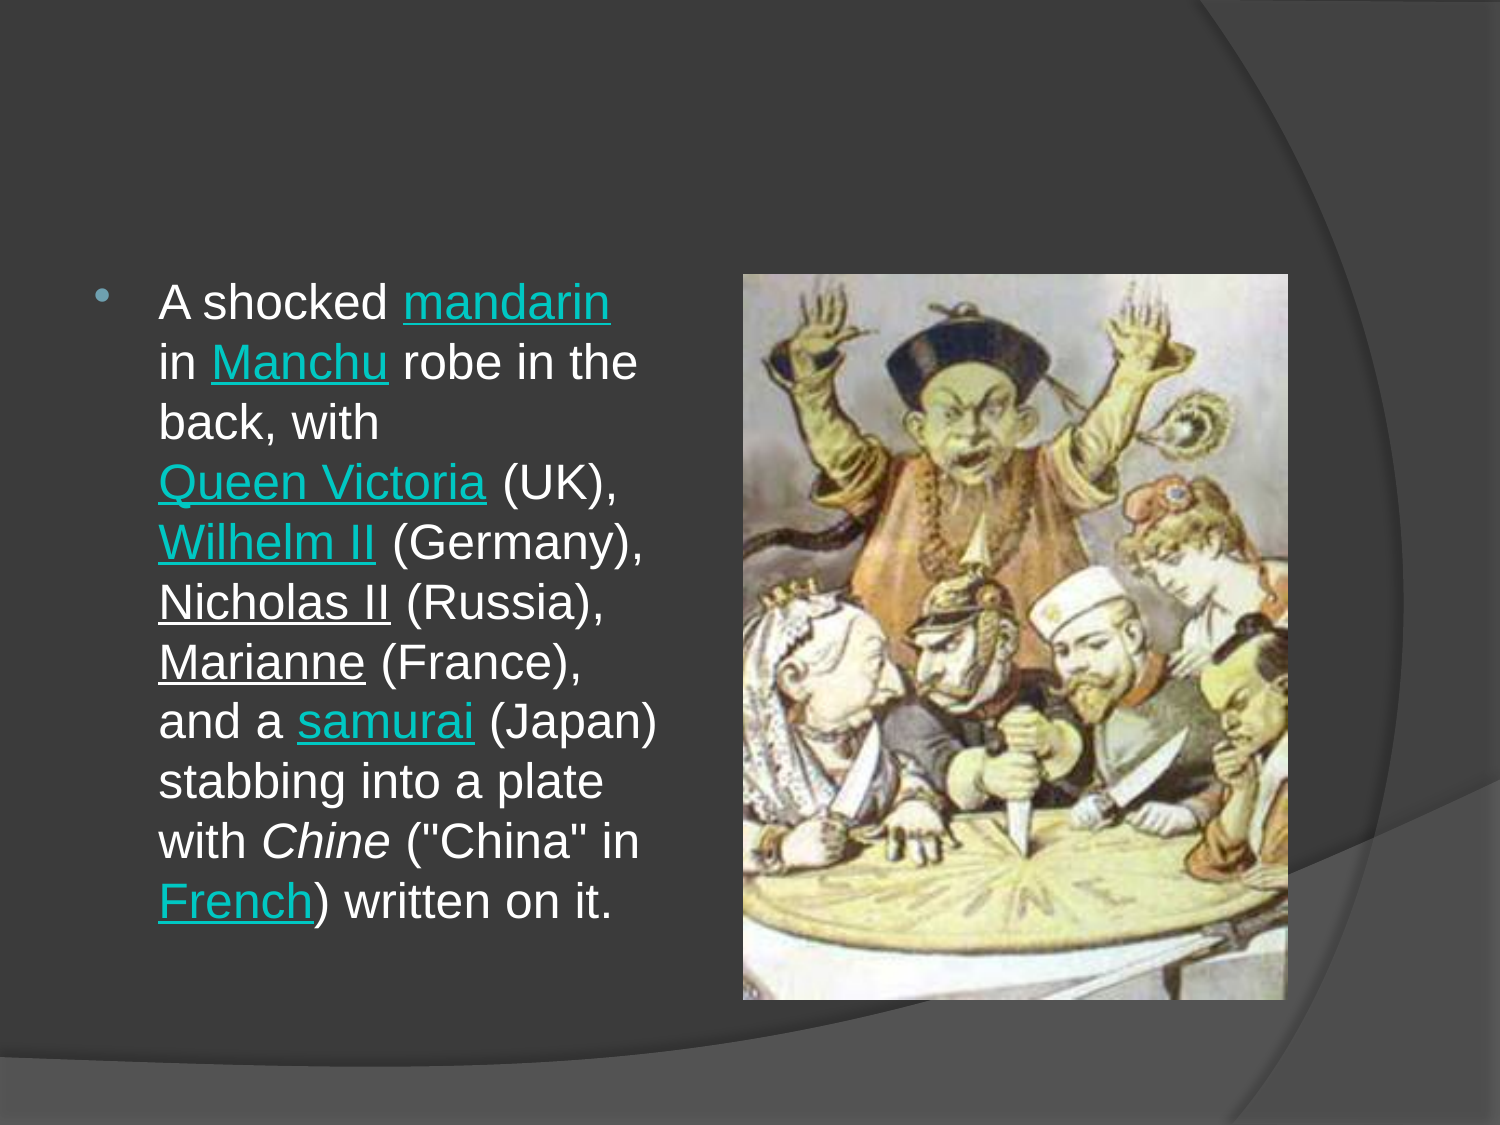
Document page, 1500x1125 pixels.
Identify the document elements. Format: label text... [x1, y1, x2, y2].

picture [743, 274, 1288, 1001]
list A shocked mandarin in Manchu robe in the back, with Queen Victoria (UK), Wilhelm II (Germany), Nicholas II (Russia), Marianne (France), and a samurai (Japan) stabbing into a plate with Chine ("China" in French) written on it. [75, 262, 675, 1005]
